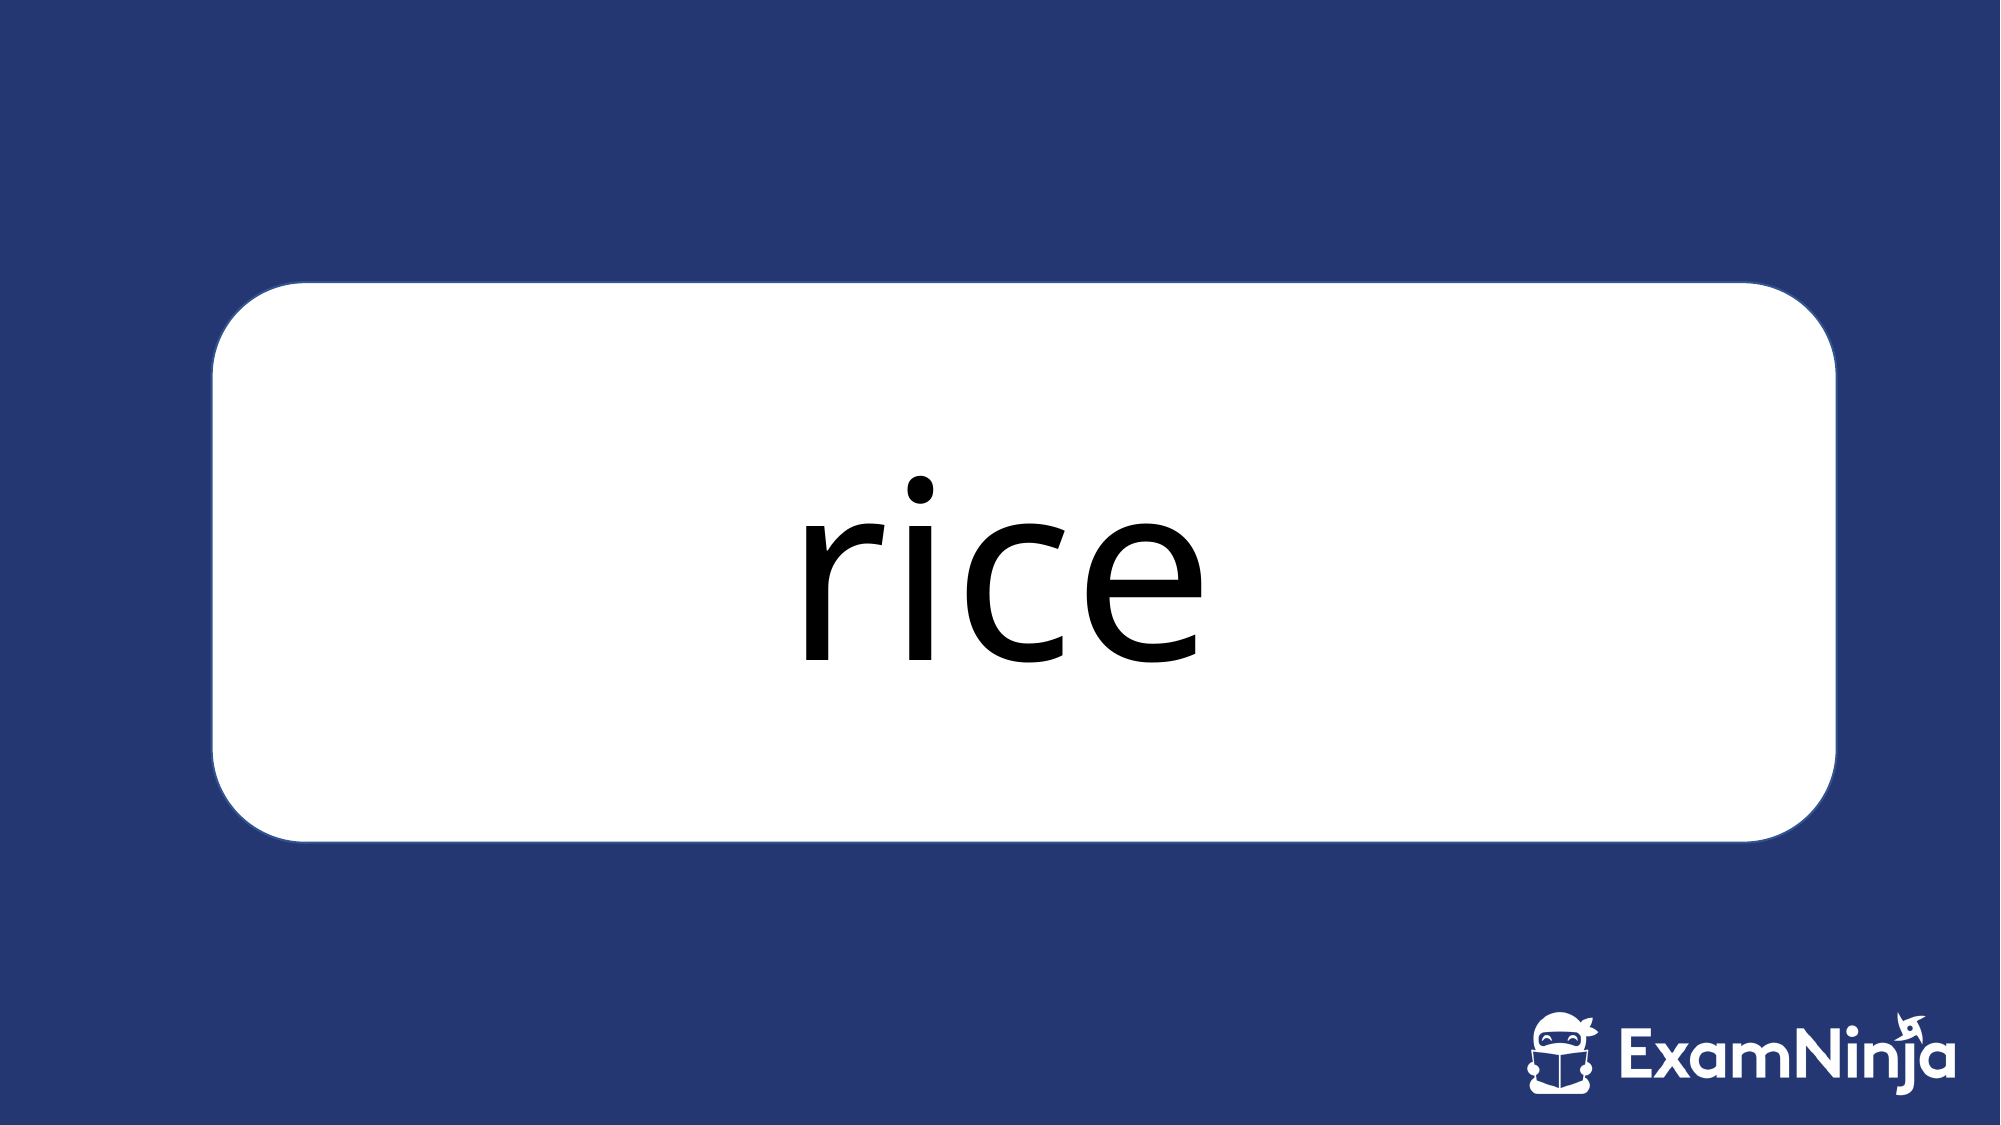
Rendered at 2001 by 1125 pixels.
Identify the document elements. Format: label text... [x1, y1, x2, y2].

text_box rice [143, 403, 1857, 719]
picture [1501, 1003, 1979, 1102]
text_box [210, 281, 1838, 403]
text_box [210, 719, 1838, 844]
